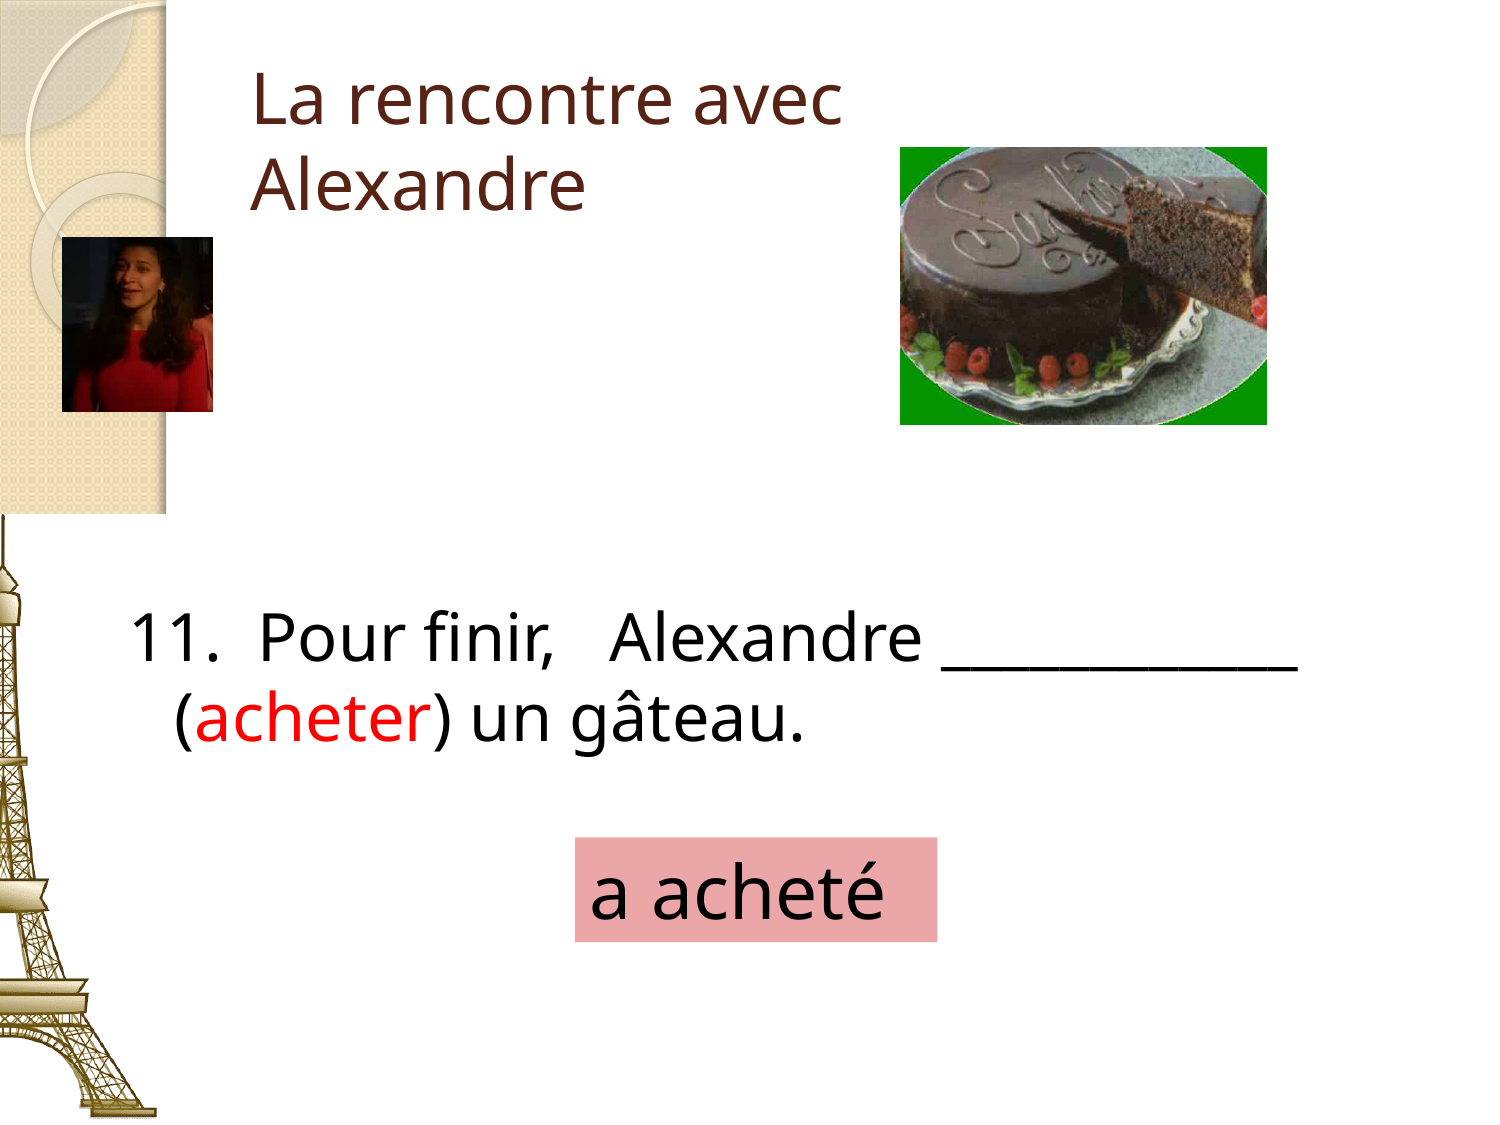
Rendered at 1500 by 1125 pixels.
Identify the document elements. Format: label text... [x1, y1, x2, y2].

picture [899, 146, 1267, 426]
text_box a acheté [574, 837, 938, 943]
picture [62, 237, 213, 412]
list 11. Pour finir, Alexandre ____________ (acheter) un gâteau. [99, 587, 1425, 813]
picture [0, 514, 167, 1125]
title La rencontre avec Alexandre [235, 45, 1100, 233]
